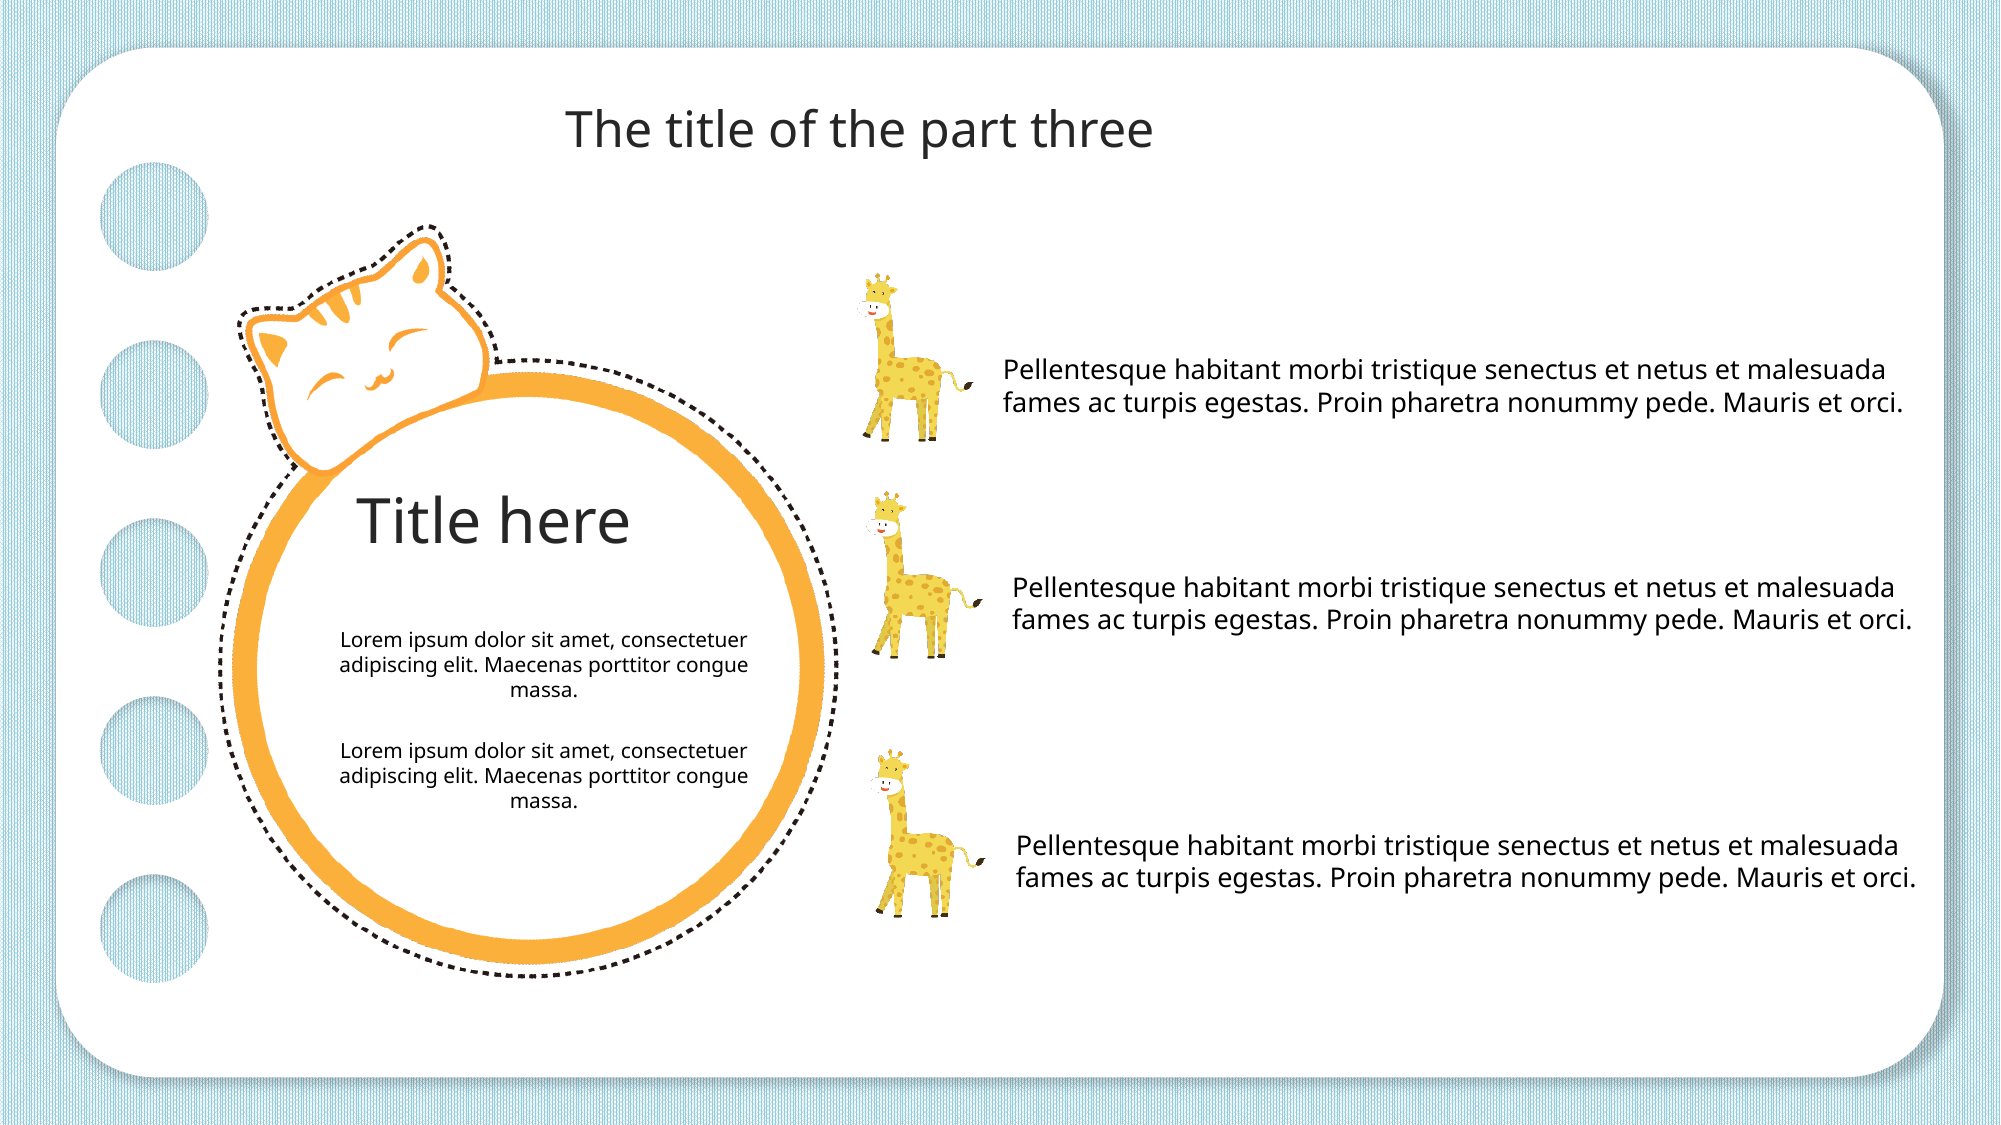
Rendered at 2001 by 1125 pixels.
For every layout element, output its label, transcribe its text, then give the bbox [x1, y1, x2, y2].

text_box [816, 271, 1934, 459]
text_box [828, 747, 1947, 935]
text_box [825, 488, 1943, 677]
picture [0, 6, 1061, 1125]
text_box The title of the part three [667, 89, 1343, 165]
